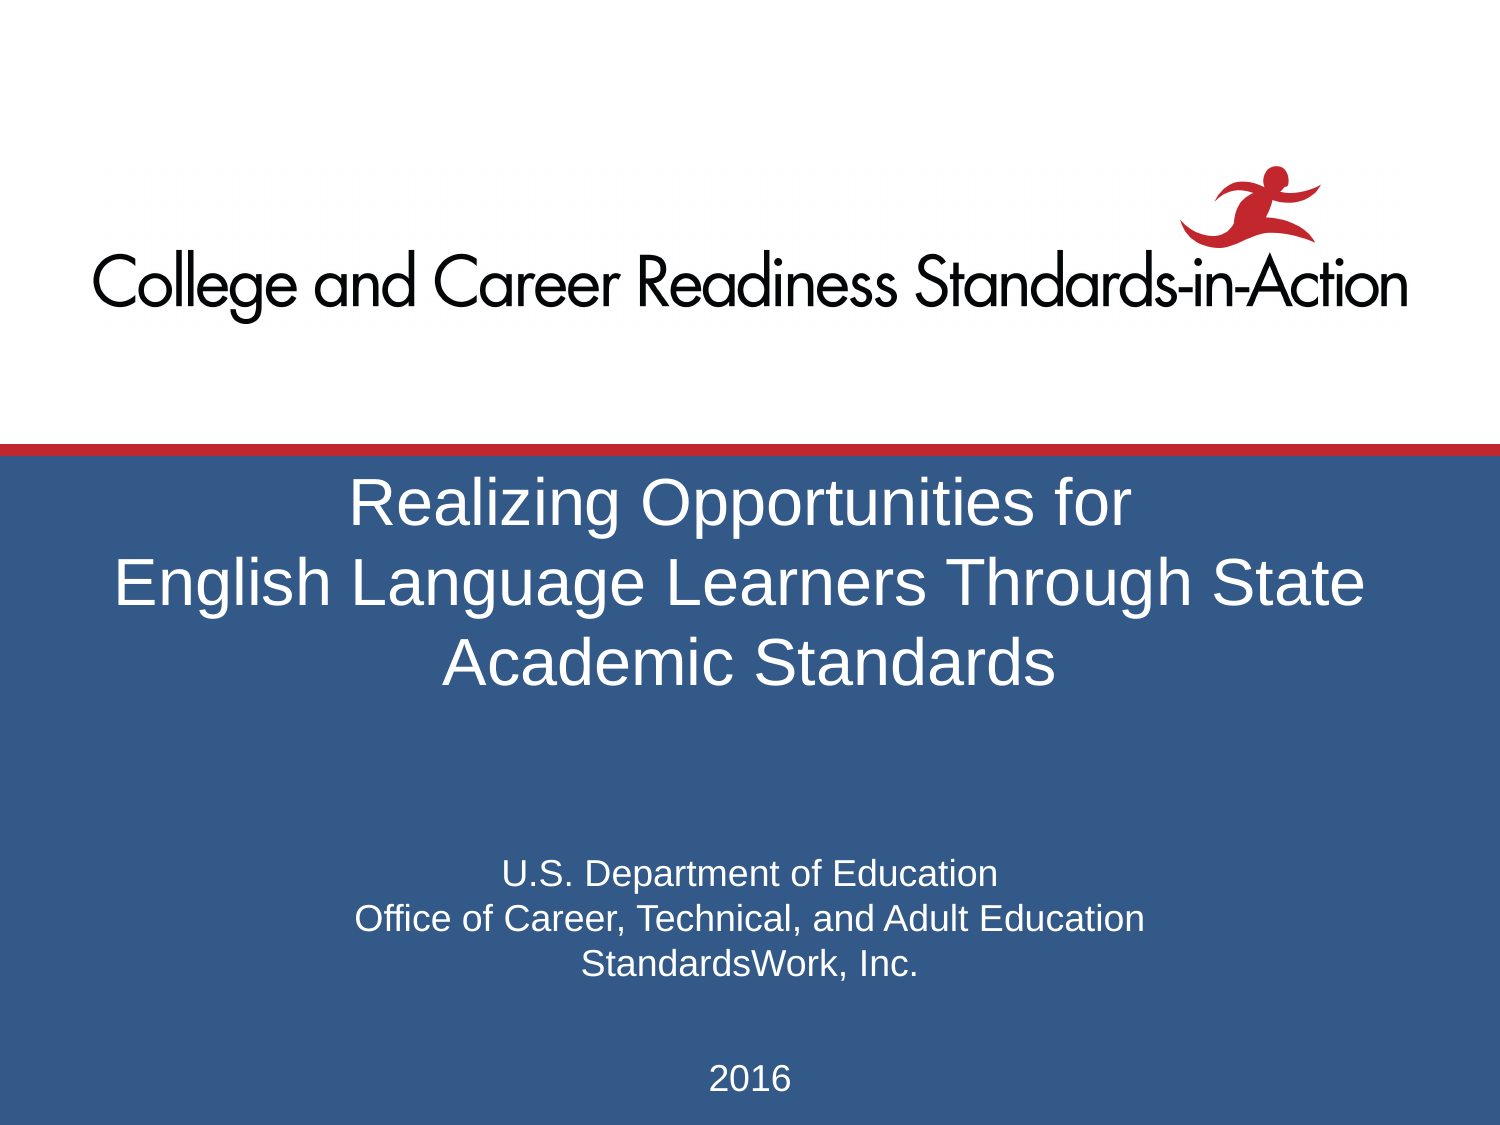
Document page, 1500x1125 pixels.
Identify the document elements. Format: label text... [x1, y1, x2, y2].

title Realizing Opportunities for English Language Learners Through State Academic Standards U.S. Department of Education Office of Career, Technical, and Adult Education StandardsWork, Inc. 2016 [62, 451, 1438, 1075]
picture [90, 162, 1410, 328]
